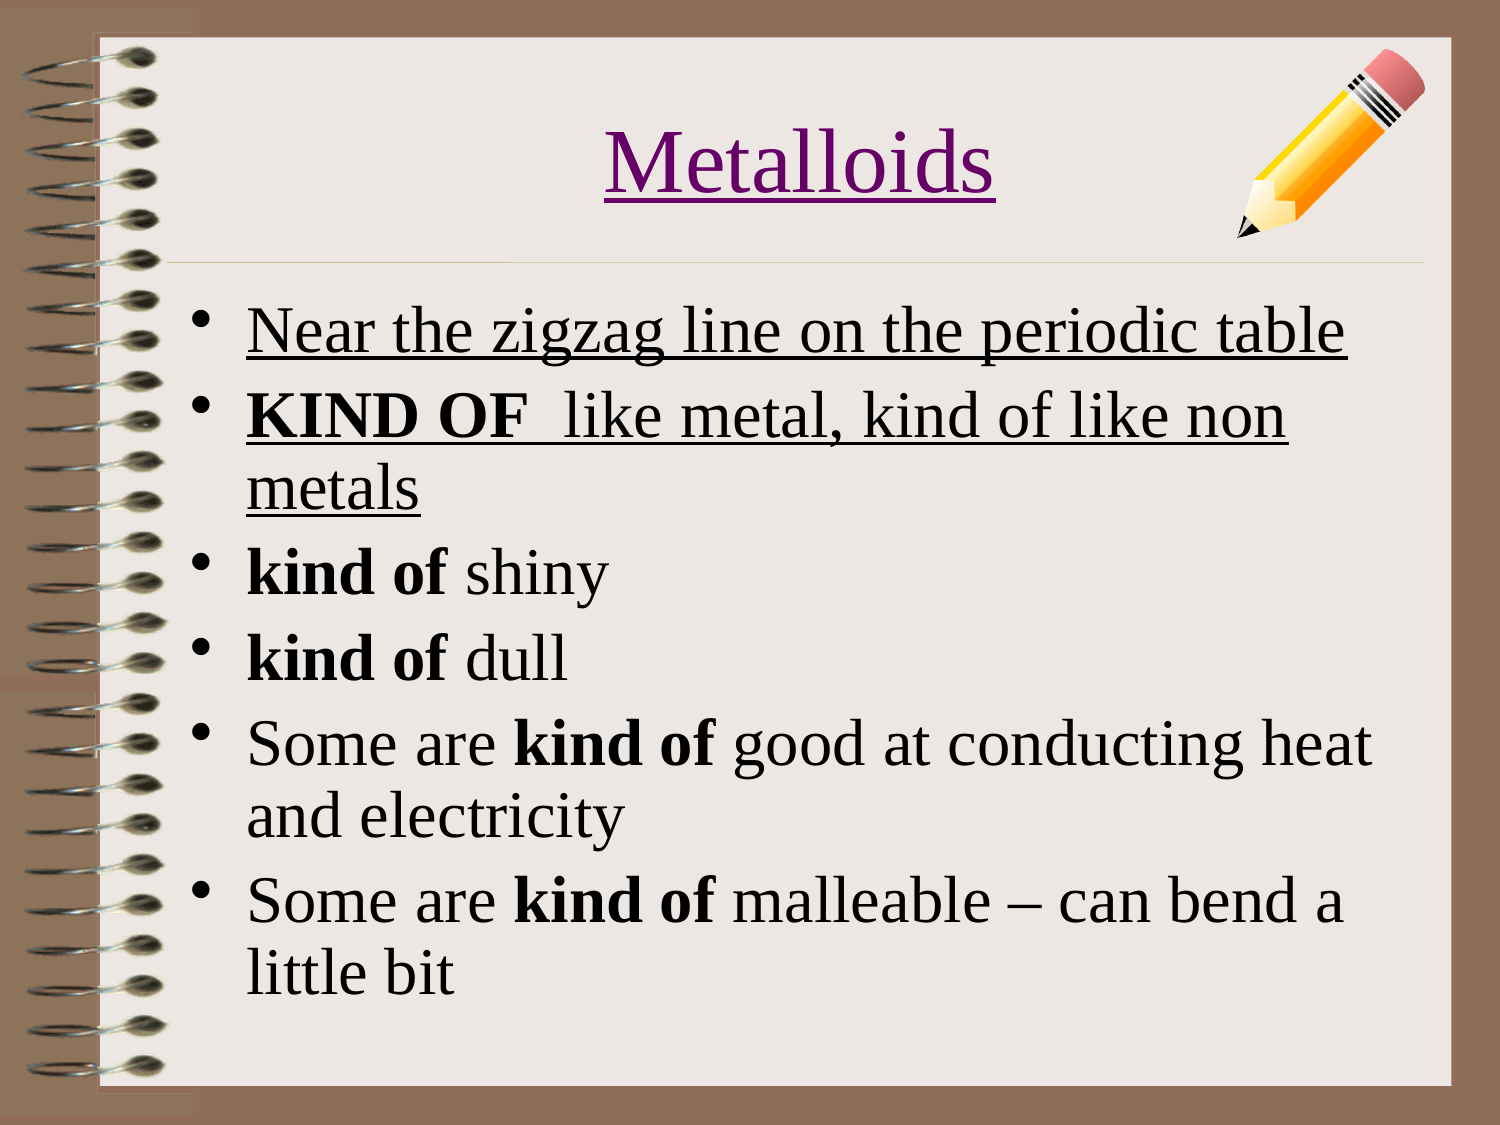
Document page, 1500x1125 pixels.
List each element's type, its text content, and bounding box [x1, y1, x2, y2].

list Near the zigzag line on the periodic table KIND OF like metal, kind of like non metals kind of shiny kind of dull Some are kind of good at conducting heat and electricity Some are kind of malleable – can bend a little bit [174, 287, 1426, 963]
picture [1237, 49, 1426, 238]
picture [0, 8, 194, 674]
picture [0, 692, 194, 1115]
title Metalloids [174, 62, 1426, 251]
